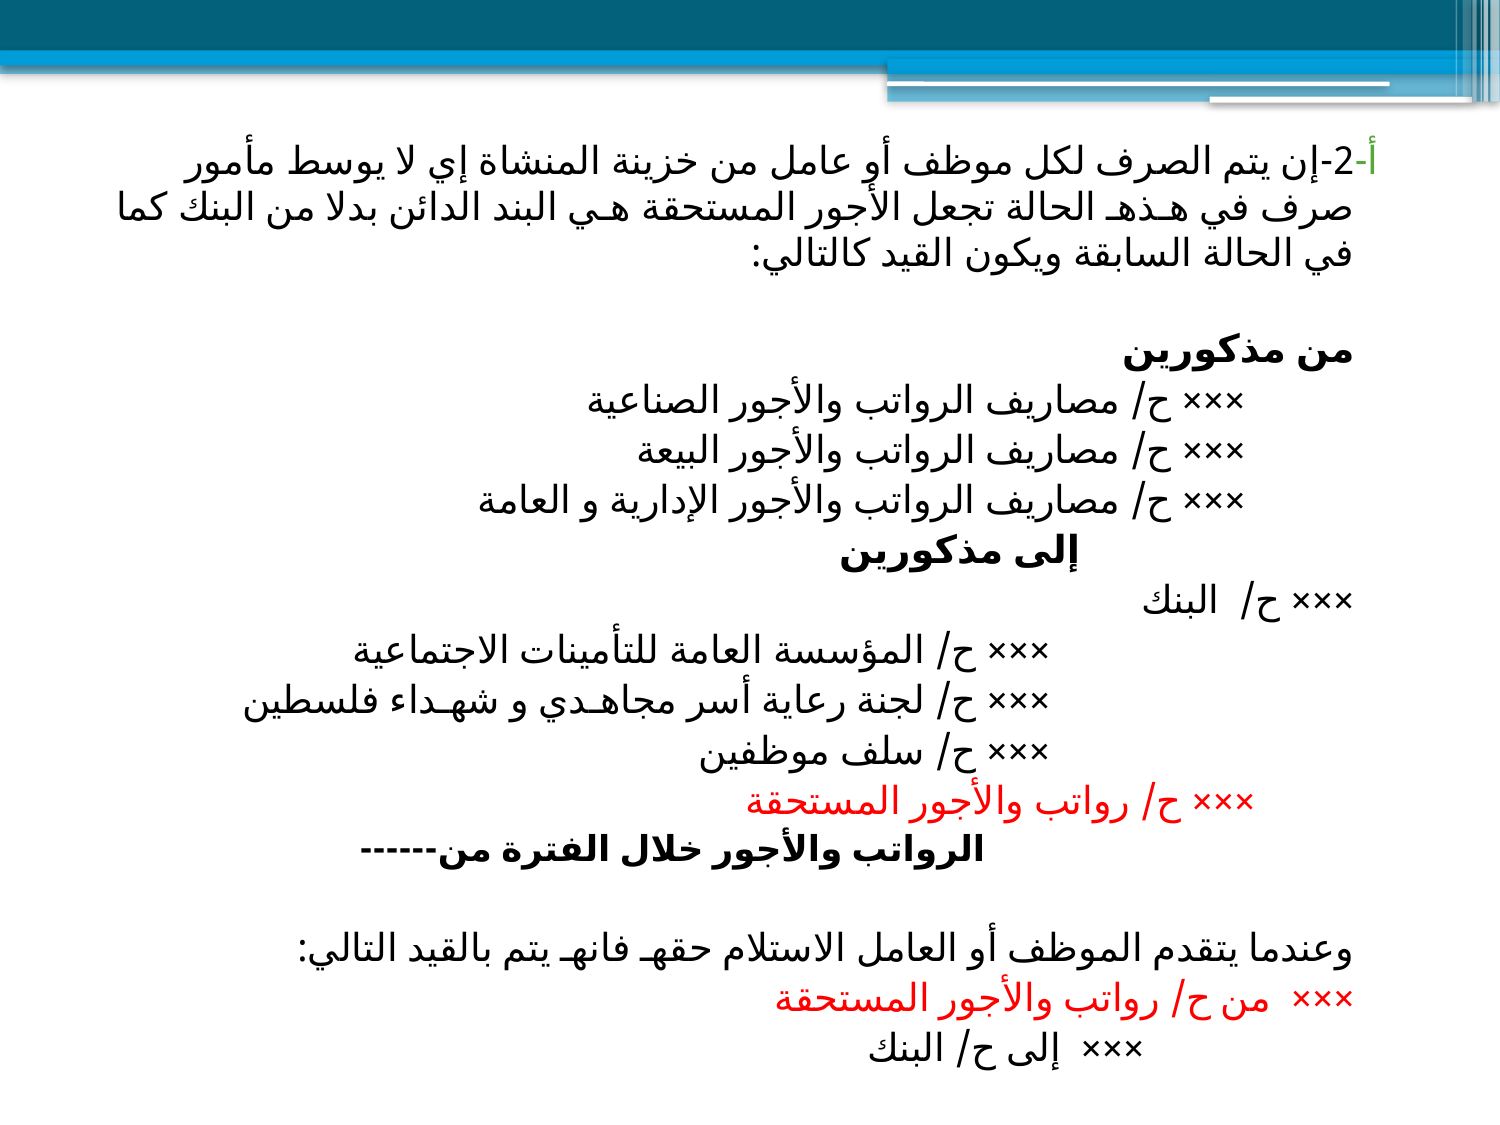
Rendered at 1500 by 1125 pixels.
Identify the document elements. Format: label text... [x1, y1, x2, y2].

list أ- 2-إن يتم الصرف لكل موظف أو عامل من خزينة المنشاة إي لا يوسط مأمور صرف في هـذهـ الحالة تجعل الأجور المستحقة هـي البند الدائن بدلا من البنك كما في الحالة السابقة ويكون القيد كالتالي: من مذكورين ××× ح/ مصاريف الرواتب والأجور الصناعية ××× ح/ مصاريف الرواتب والأجور البيعة ××× ح/ مصاريف الرواتب والأجور الإدارية و العامة إلى مذكورين ××× ح/ البنك ××× ح/ المؤسسة العامة للتأمينات الاجتماعية ××× ح/ لجنة رعاية أسر مجاهـدي و شهـداء فلسطين ××× ح/ سلف موظفين ××× ح/ رواتب والأجور المستحقة الرواتب والأجور خلال الفترة من------ وعندما يتقدم الموظف أو العامل الاستلام حقهـ فانهـ يتم بالقيد التالي: ××× من ح/ رواتب والأجور المستحقة ××× إلى ح/ البنك [70, 128, 1421, 1091]
